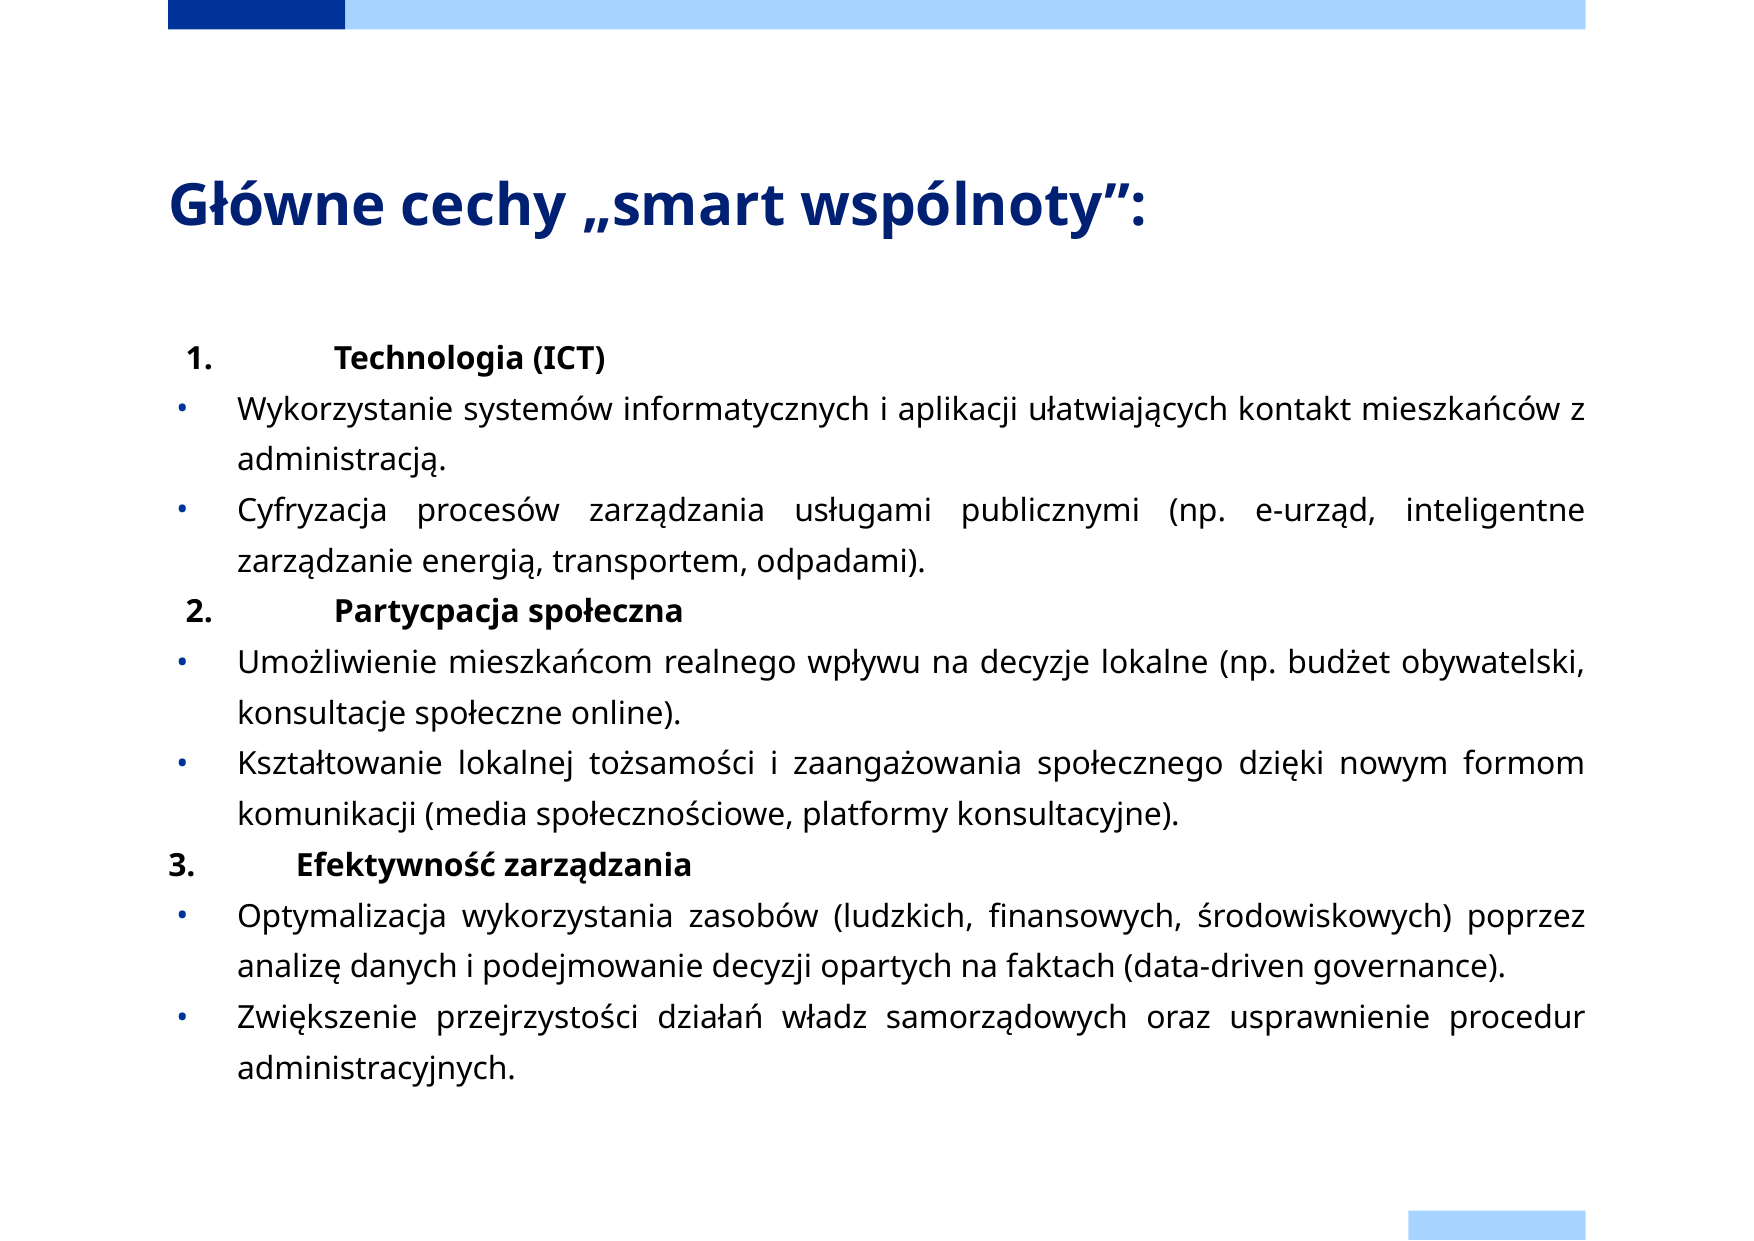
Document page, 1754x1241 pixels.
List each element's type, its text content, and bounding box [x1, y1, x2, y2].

title Główne cechy „smart wspólnoty”: [168, 147, 1586, 324]
list 1. Technologia (ICT) Wykorzystanie systemów informatycznych i aplikacji ułatwiających kontakt mieszkańców z administracją. Cyfryzacja procesów zarządzania usługami publicznymi (np. e-urząd, inteligentne zarządzanie energią, transportem, odpadami). 2. Partycpacja społeczna Umożliwienie mieszkańcom realnego wpływu na decyzje lokalne (np. budżet obywatelski, konsultacje społeczne online). Kształtowanie lokalnej tożsamości i zaangażowania społecznego dzięki nowym formom komunikacji (media społecznościowe, platformy konsultacyjne). 3. Efektywność zarządzania Optymalizacja wykorzystania zasobów (ludzkich, finansowych, środowiskowych) poprzez analizę danych i podejmowanie decyzji opartych na faktach (data-driven governance). Zwiększenie przejrzystości działań władz samorządowych oraz usprawnienie procedur administracyjnych. [168, 324, 1586, 1093]
